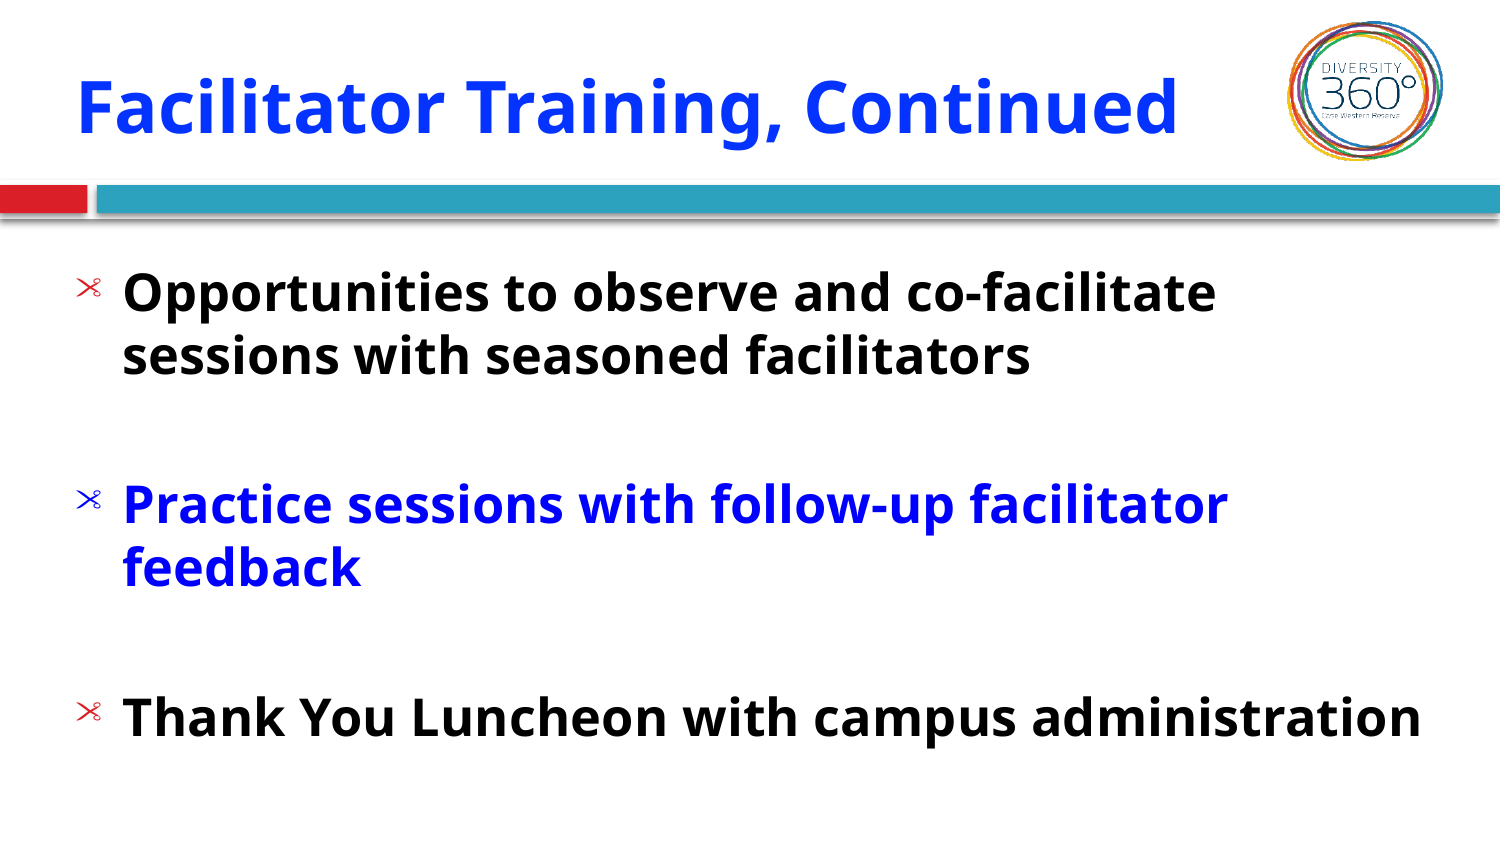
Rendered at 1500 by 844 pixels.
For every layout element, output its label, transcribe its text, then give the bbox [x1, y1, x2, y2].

title Facilitator Training, Continued [75, 33, 1425, 175]
list Opportunities to observe and co-facilitate sessions with seasoned facilitators Practice sessions with follow-up facilitator feedback Thank You Luncheon with campus administration [75, 259, 1425, 754]
picture [1287, 21, 1443, 161]
